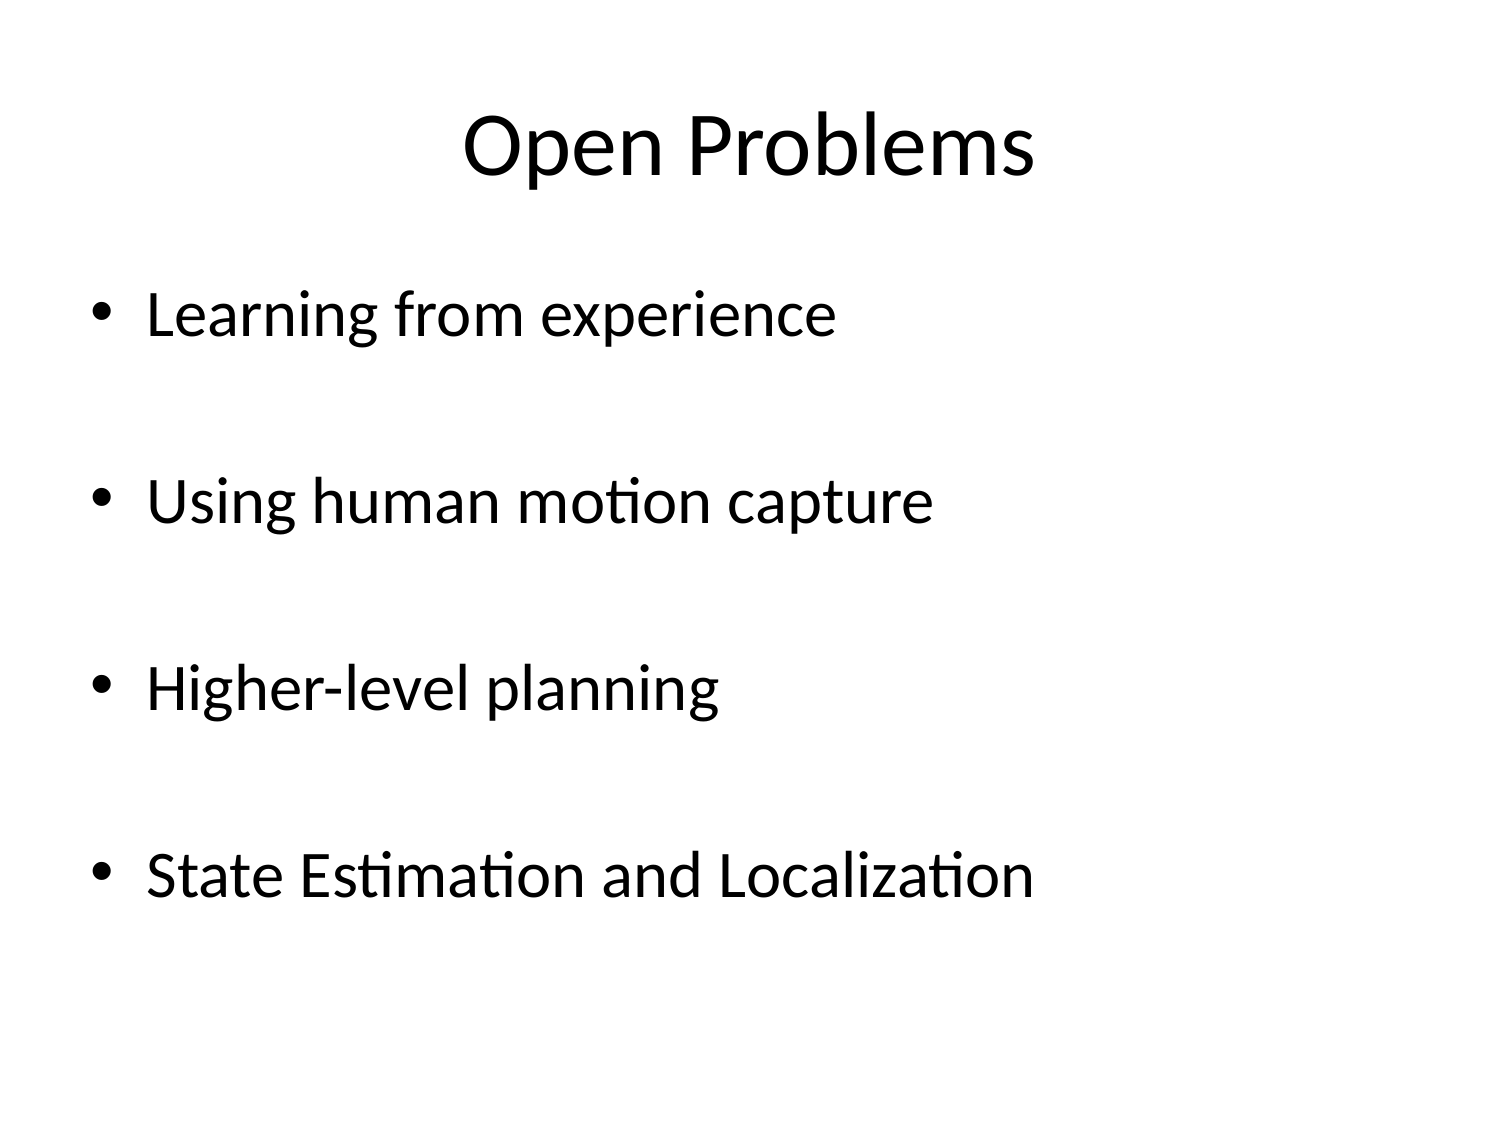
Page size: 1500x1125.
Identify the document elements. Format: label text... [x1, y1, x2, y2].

title Open Problems [75, 45, 1425, 233]
list Learning from experience Using human motion capture Higher-level planning State Estimation and Localization [75, 262, 1425, 1005]
